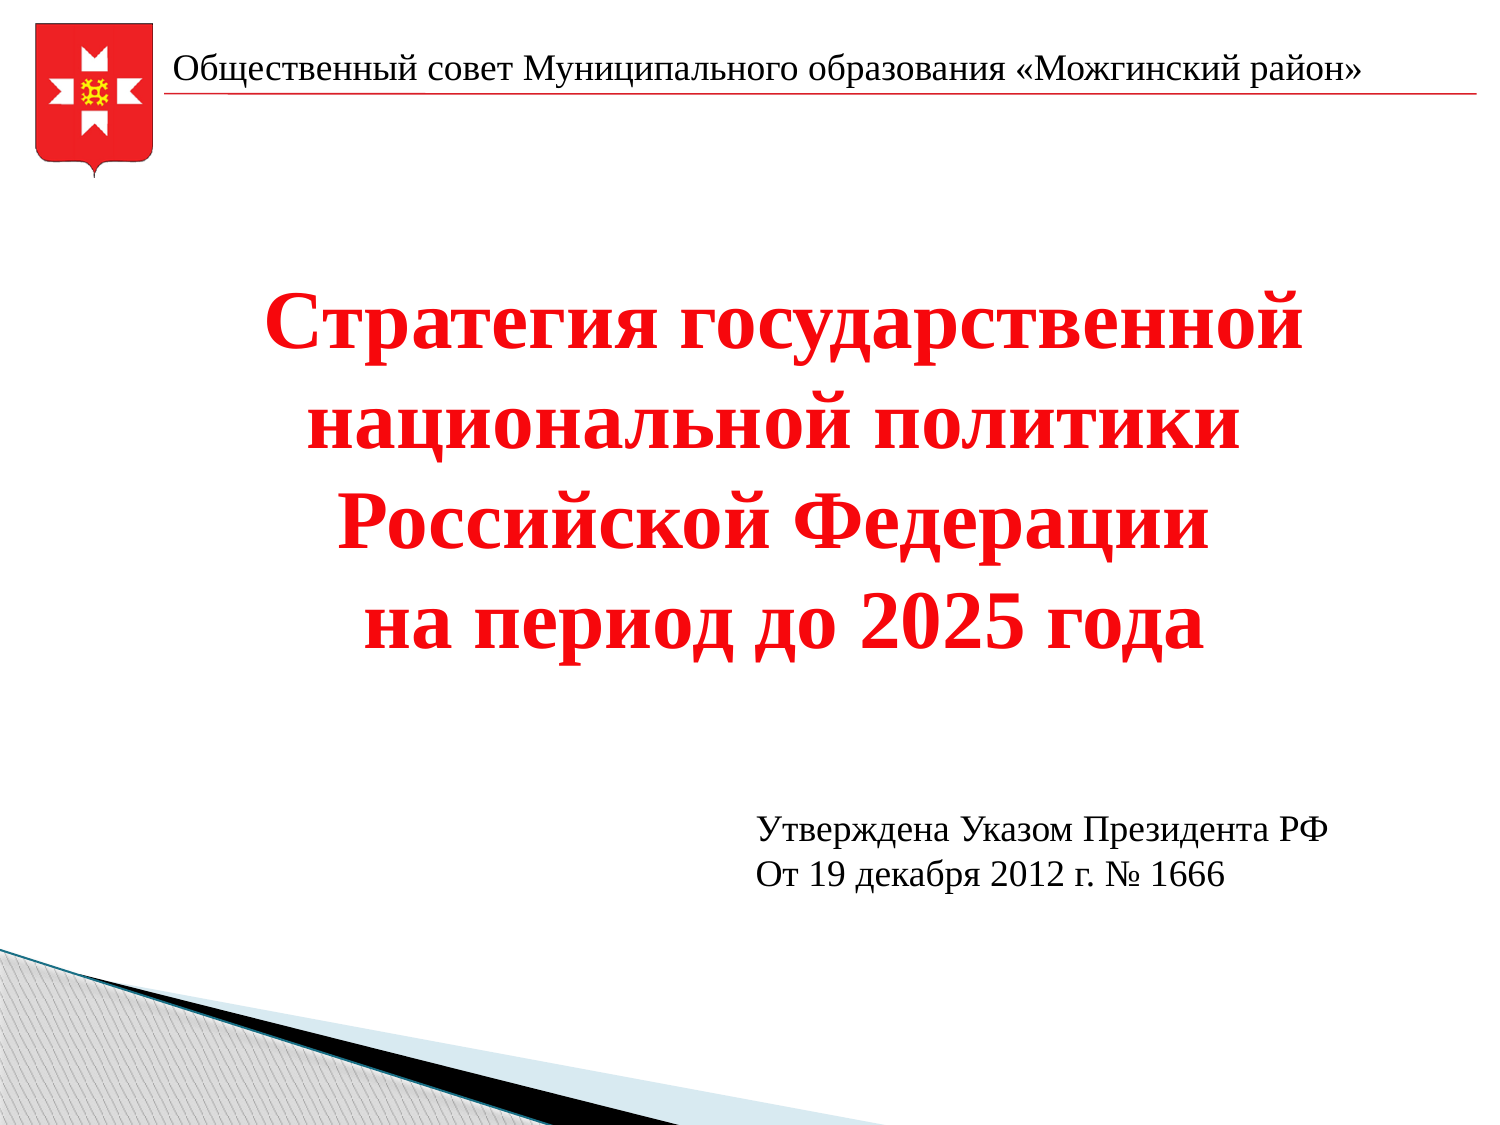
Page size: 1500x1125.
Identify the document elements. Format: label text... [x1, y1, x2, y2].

text_box Общественный совет Муниципального образования «Можгинский район» [159, 35, 1379, 95]
text_box Утверждена Указом Президента РФ От 19 декабря 2012 г. № 1666 [740, 796, 1345, 902]
picture [34, 23, 153, 179]
text_box Стратегия государственной национальной политики Российской Федерации на период до 2025 года [0, 257, 1500, 673]
